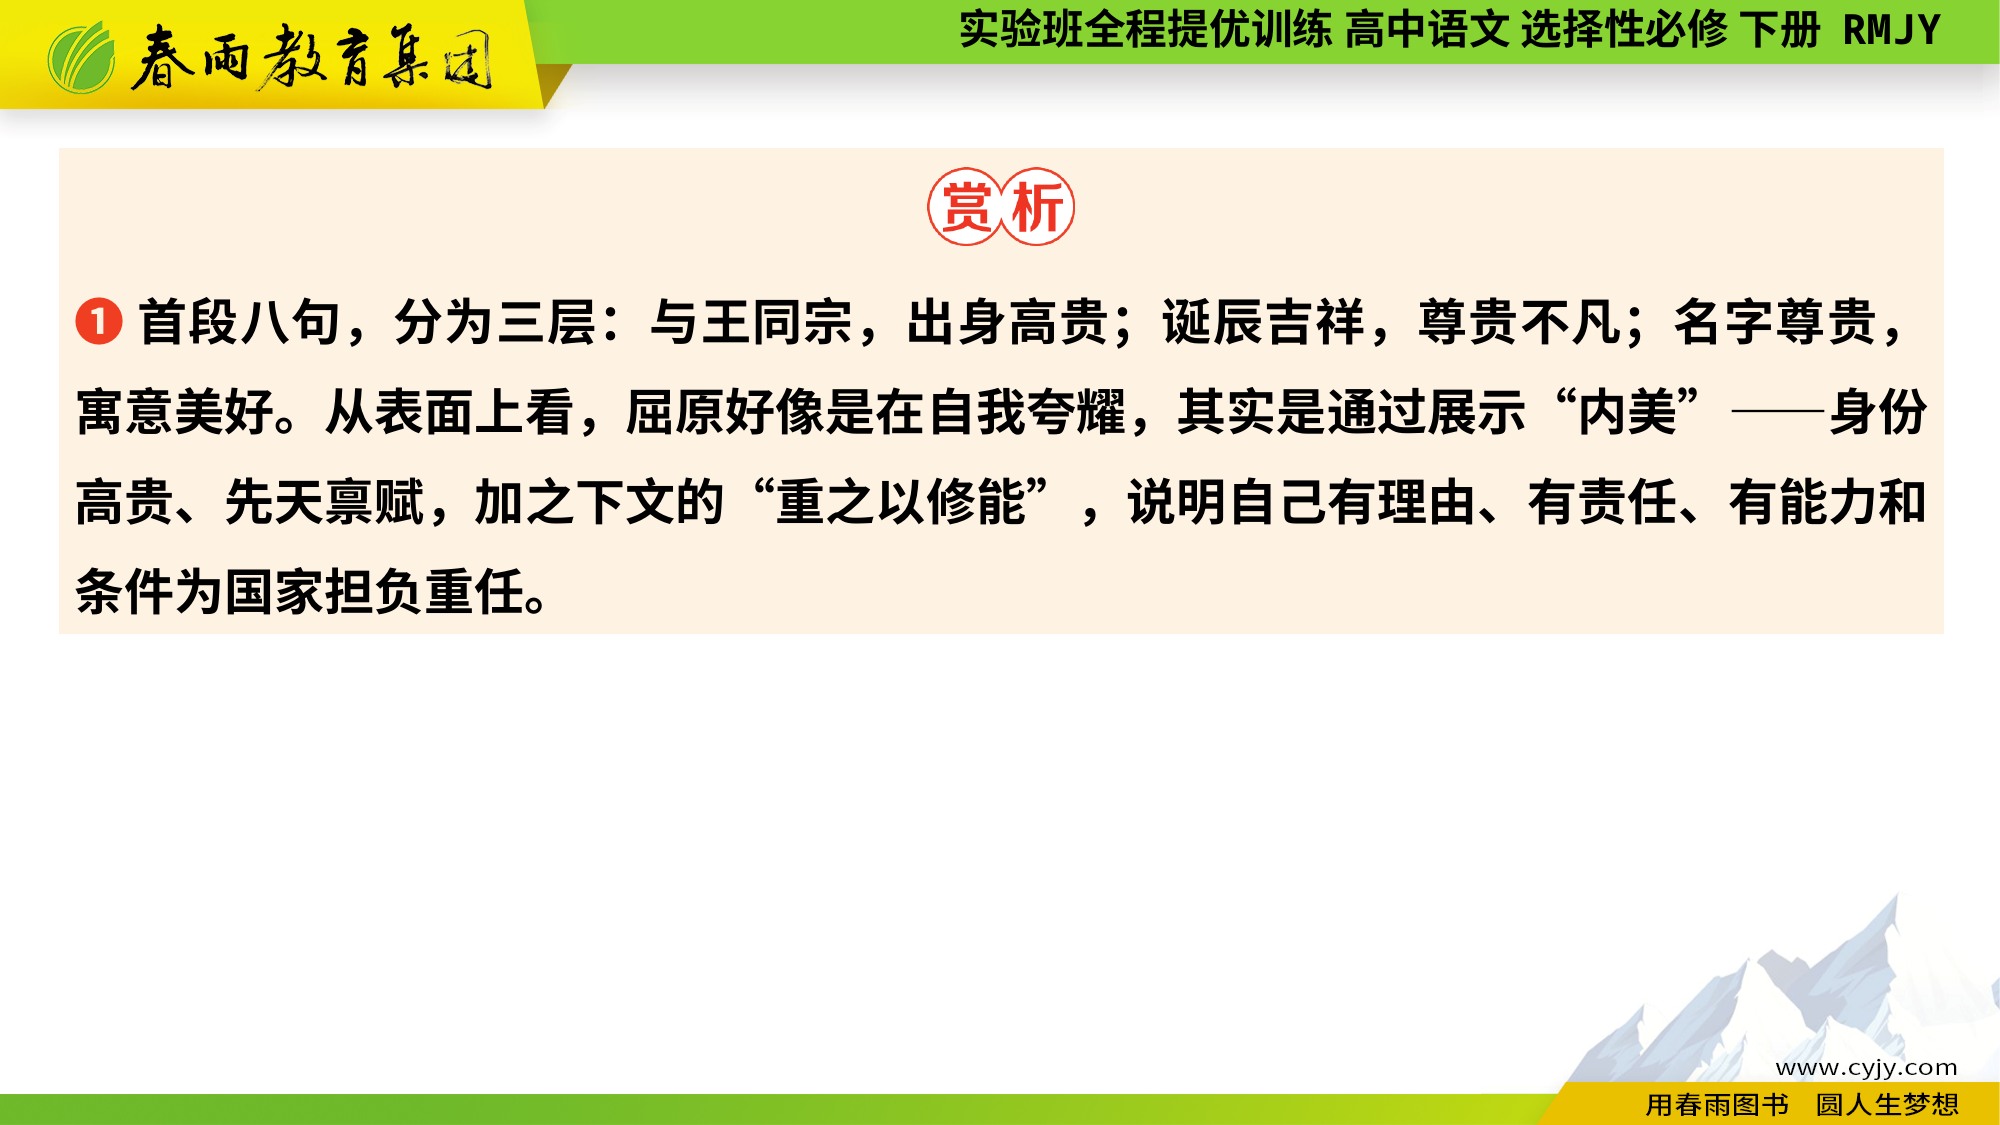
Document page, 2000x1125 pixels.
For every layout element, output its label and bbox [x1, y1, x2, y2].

text_box [58, 148, 1944, 634]
picture [0, 0, 2000, 1125]
